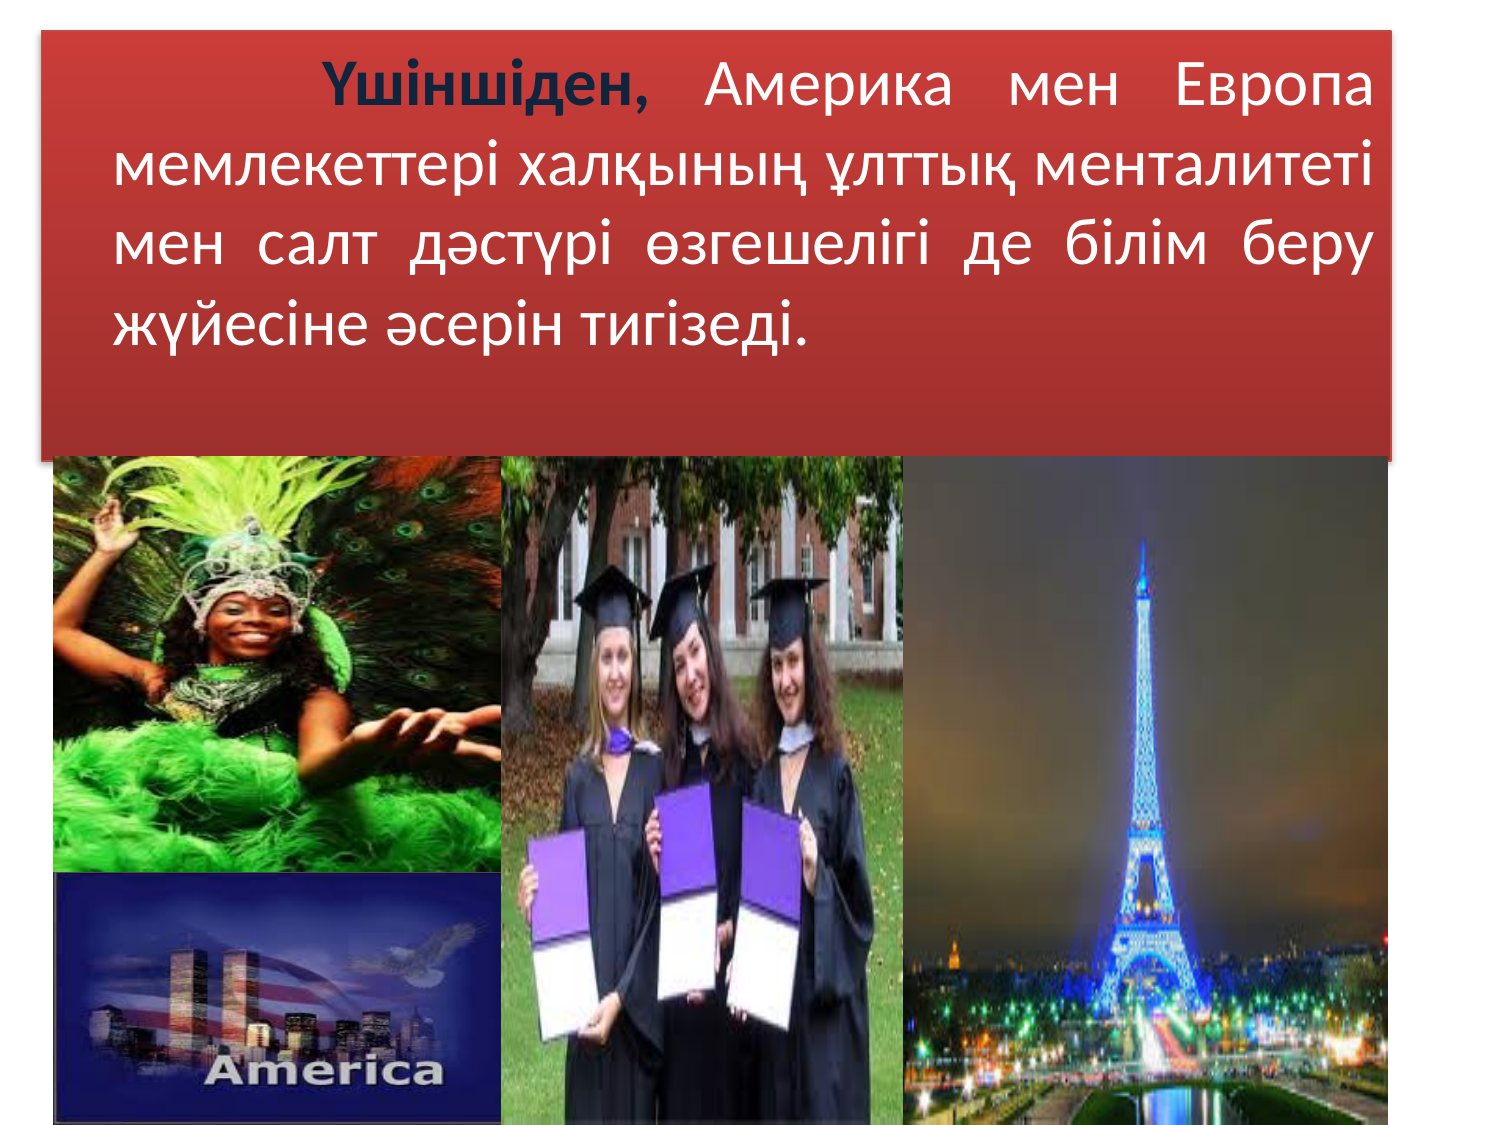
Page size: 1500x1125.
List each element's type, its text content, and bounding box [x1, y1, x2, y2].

list Үшіншіден, Америка мен Европа мемлекеттері халқының ұлттық менталитеті мен салт дәстүрі өзгешелігі де білім беру жүйесіне әсерін тигізеді. [41, 30, 1392, 462]
picture [52, 455, 1389, 1125]
